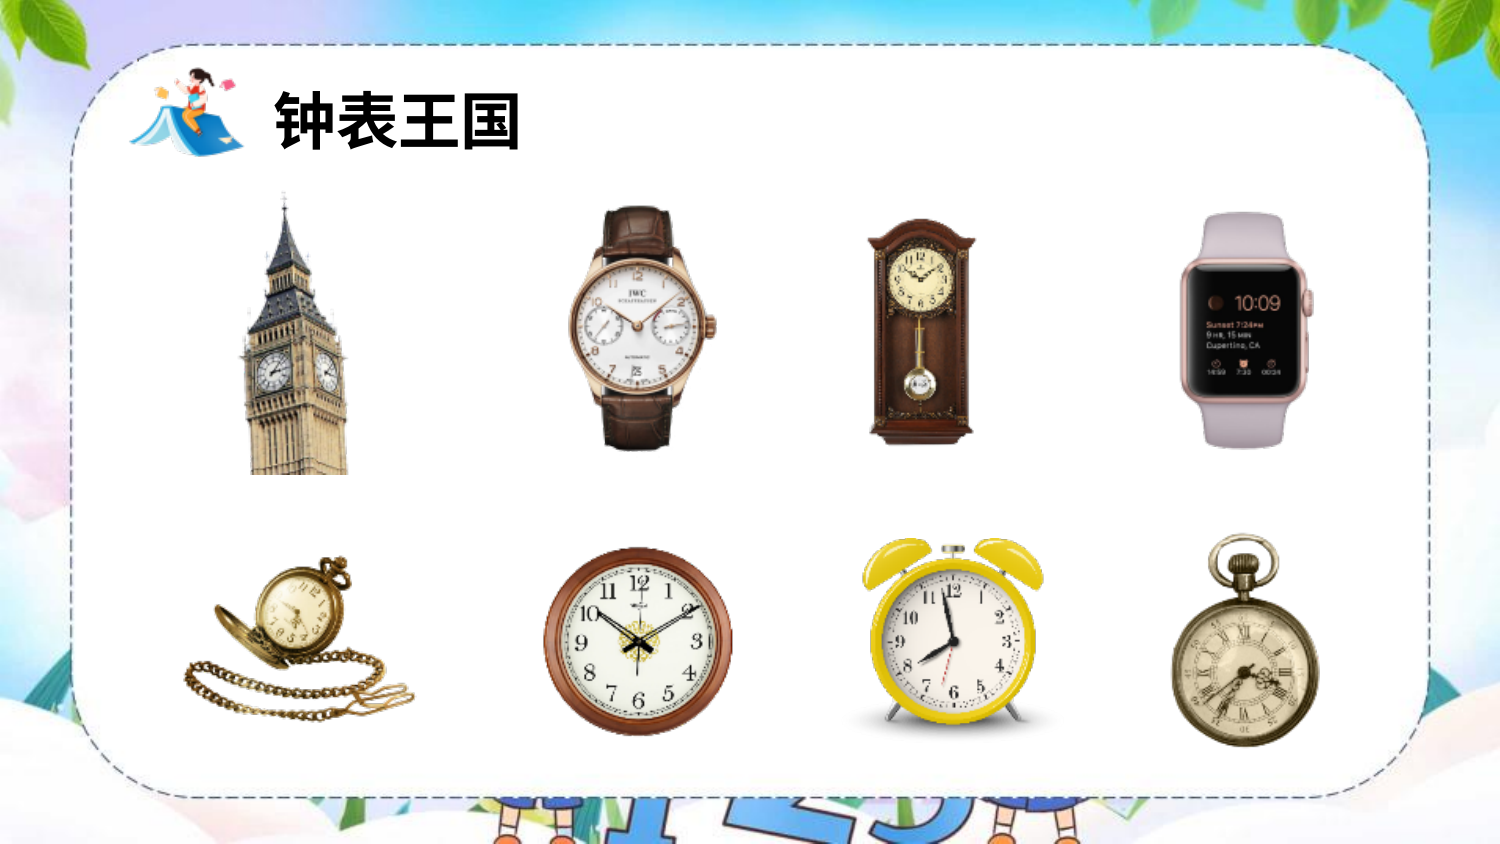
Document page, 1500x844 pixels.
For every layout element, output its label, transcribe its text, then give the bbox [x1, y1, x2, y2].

text_box 钟表王国 [259, 74, 597, 165]
picture [0, 0, 1500, 844]
